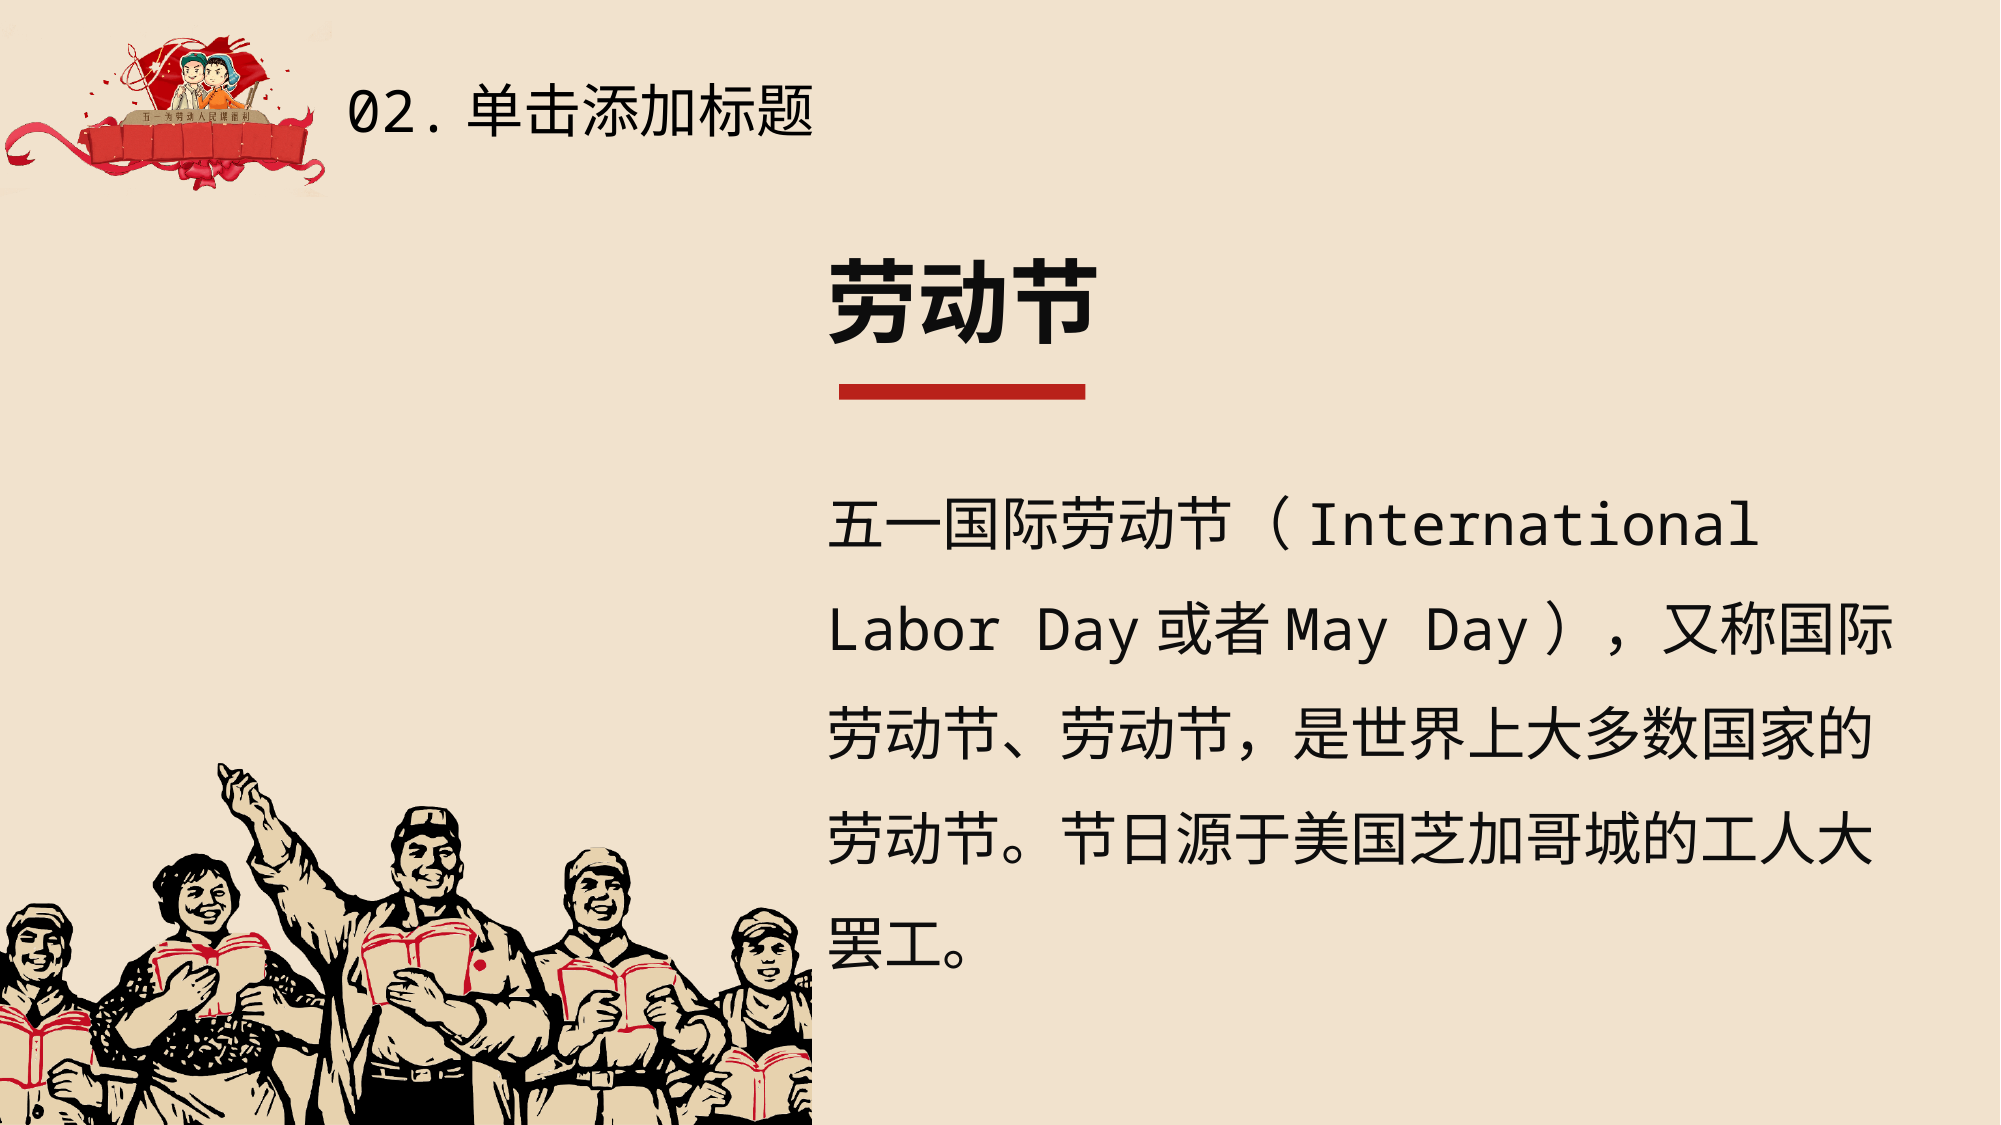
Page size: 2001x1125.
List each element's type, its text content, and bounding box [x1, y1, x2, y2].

text_box 五一国际劳动节（International Labor Day或者May Day），又称国际劳动节、劳动节，是世界上大多数国家的劳动节。节日源于美国芝加哥城的工人大罢工。 [811, 445, 1914, 985]
picture [0, 21, 332, 197]
text_box [838, 383, 1086, 401]
picture [0, 505, 812, 1125]
text_box 劳动节 [811, 237, 1437, 363]
text_box 02.单击添加标题 [332, 66, 1063, 152]
